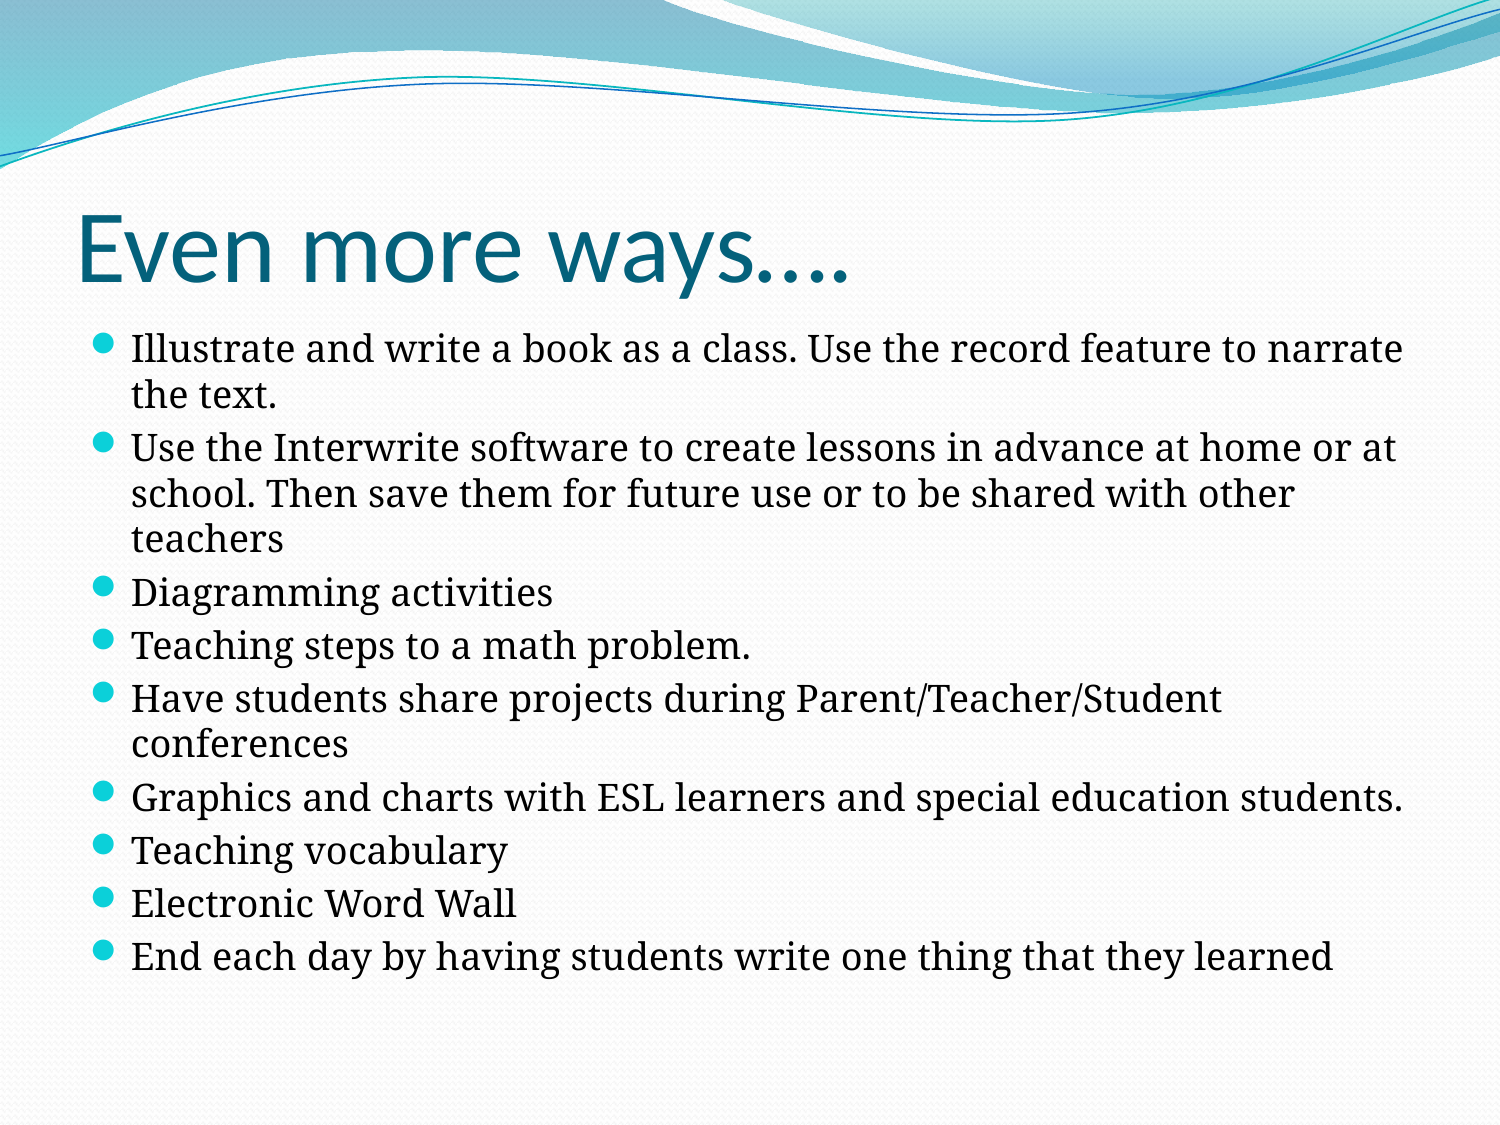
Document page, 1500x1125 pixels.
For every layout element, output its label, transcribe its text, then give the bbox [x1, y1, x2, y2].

list Illustrate and write a book as a class. Use the record feature to narrate the text. Use the Interwrite software to create lessons in advance at home or at school. Then save them for future use or to be shared with other teachers Diagramming activities Teaching steps to a math problem. Have students share projects during Parent/Teacher/Student conferences Graphics and charts with ESL learners and special education students. Teaching vocabulary Electronic Word Wall End each day by having students write one thing that they learned [75, 317, 1425, 1038]
title Even more ways…. [75, 115, 1425, 303]
